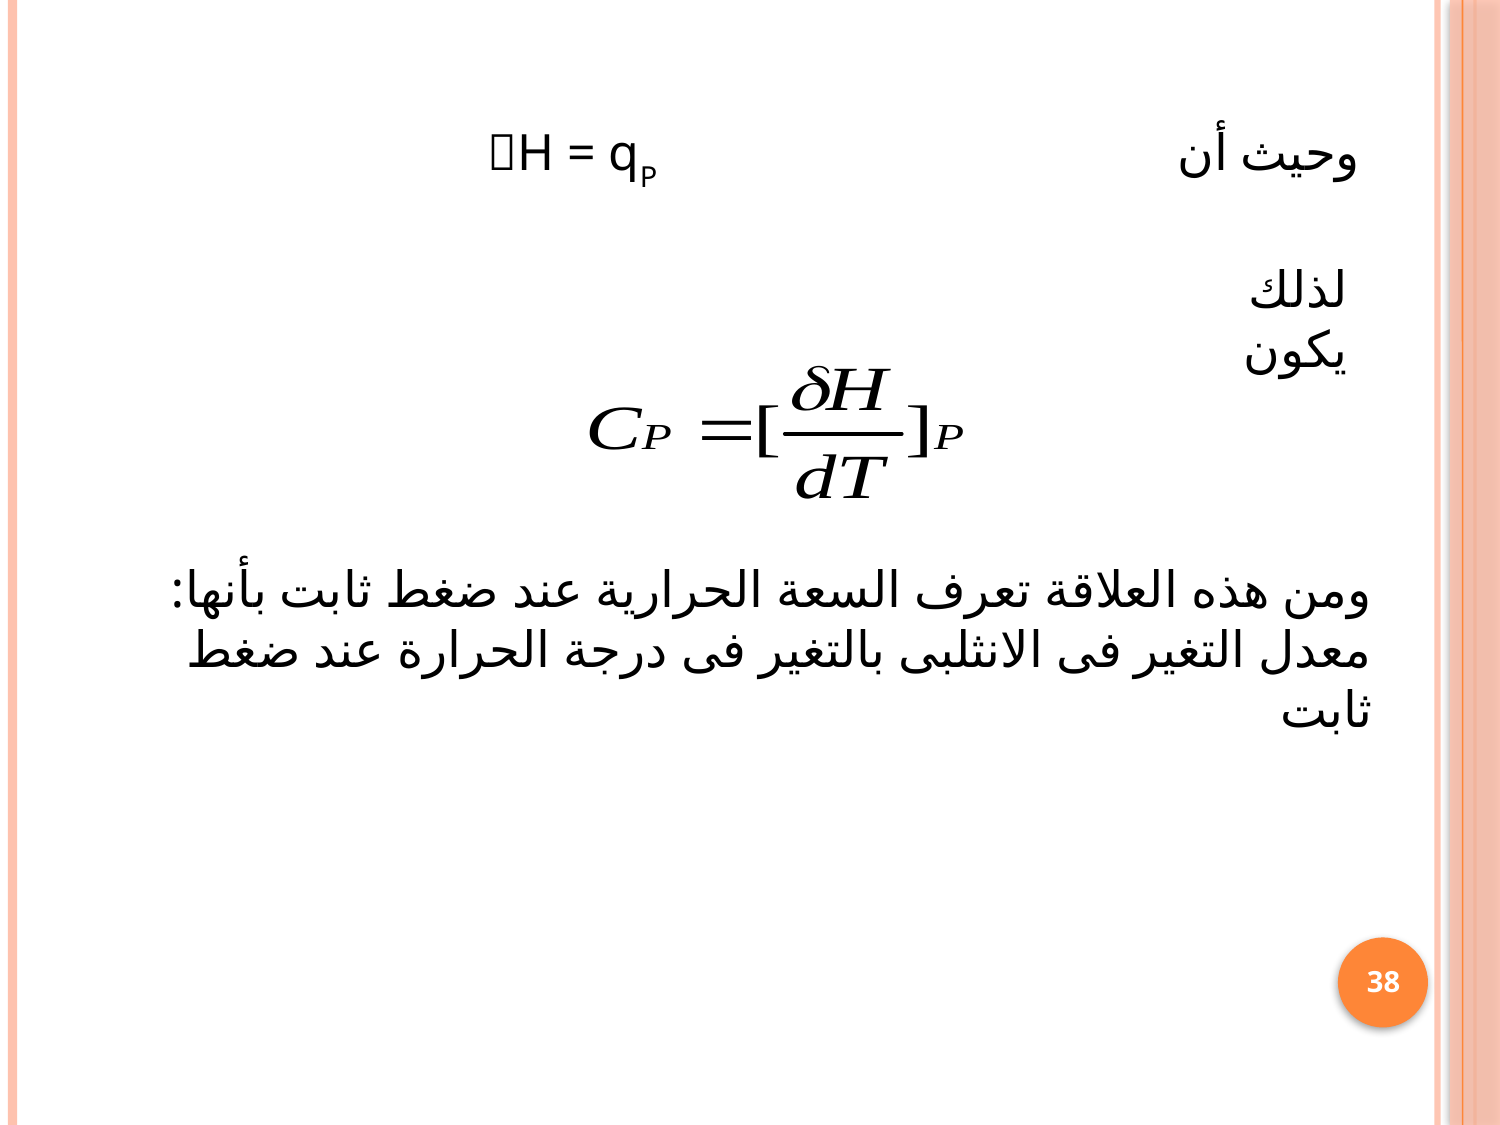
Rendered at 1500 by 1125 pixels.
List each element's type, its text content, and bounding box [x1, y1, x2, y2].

slide_number 38 [1333, 940, 1434, 1027]
text_box وحيث أن H = qP [337, 112, 1375, 261]
text_box ومن هذه العلاقة تعرف السعة الحرارية عند ضغط ثابت بأنها: معدل التغير فى الانثلبى بالتغير فى درجة الحرارة عند ضغط ثابت [124, 549, 1388, 745]
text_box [574, 349, 984, 513]
text_box لذلك يكون [1162, 249, 1363, 385]
